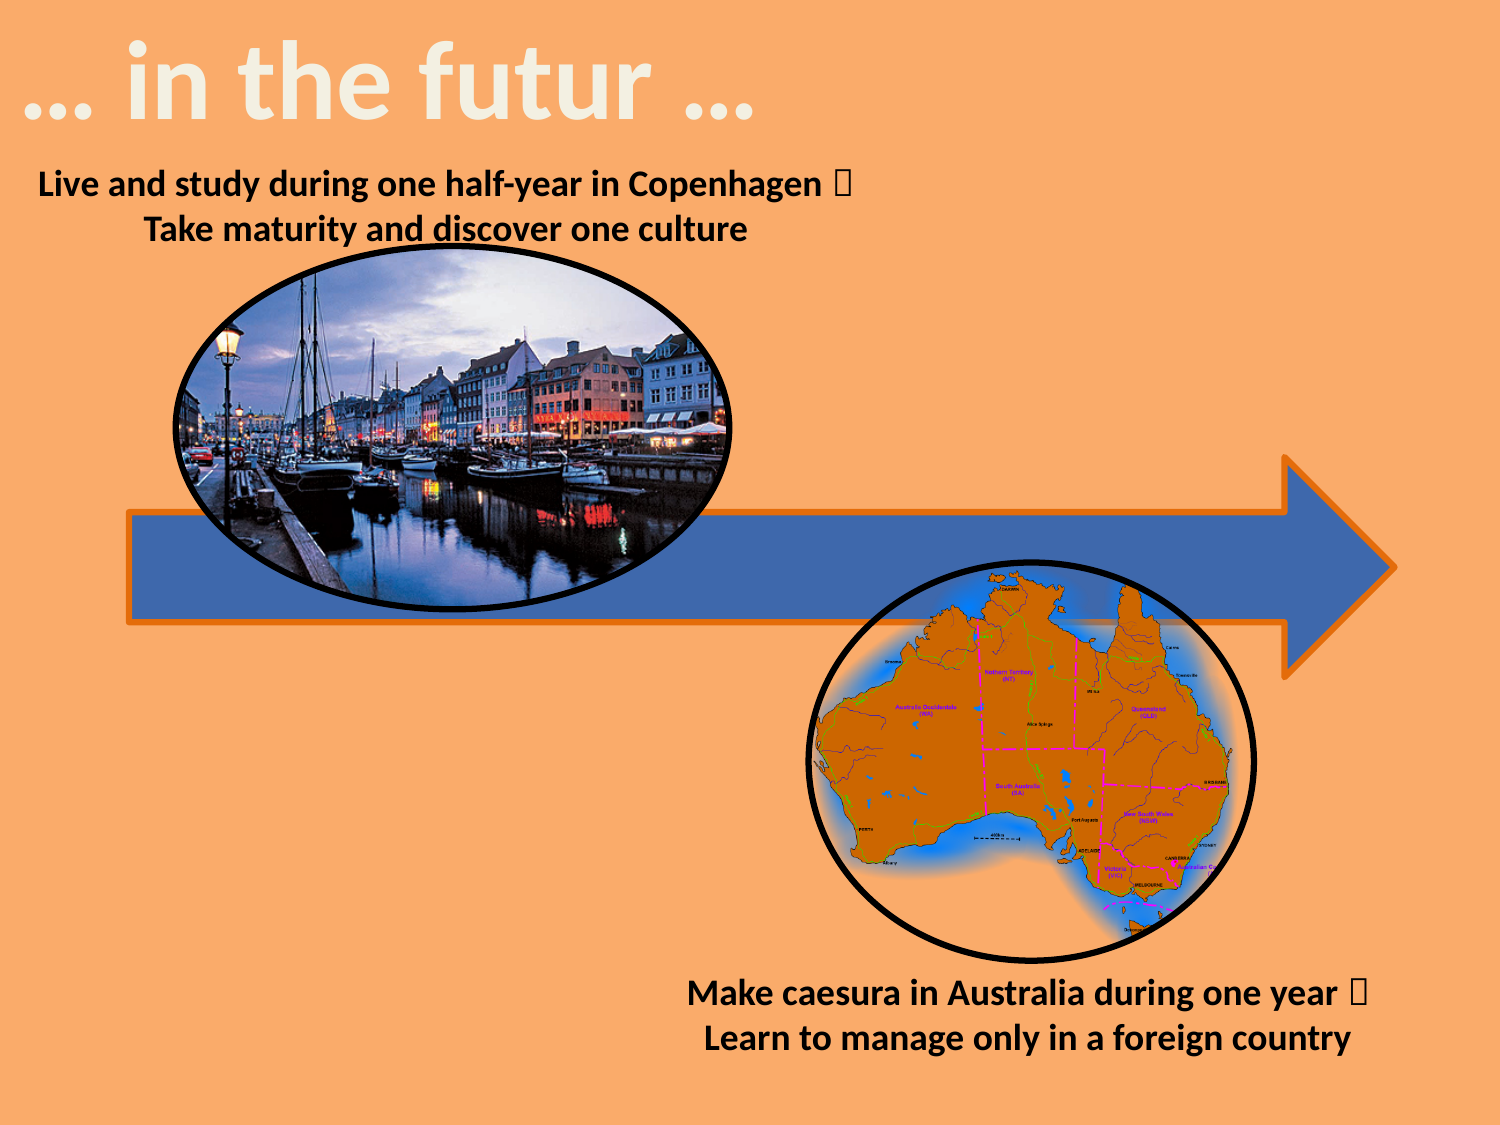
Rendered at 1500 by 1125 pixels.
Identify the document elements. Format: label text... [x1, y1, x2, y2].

text_box [126, 455, 1397, 680]
text_box … in the futur … [4, 0, 775, 150]
picture [175, 245, 730, 610]
picture [808, 562, 1255, 961]
text_box Make caesura in Australia during one year  Learn to manage only in a foreign country [671, 960, 1385, 1066]
text_box Live and study during one half-year in Copenhagen  Take maturity and discover one culture [23, 151, 870, 257]
